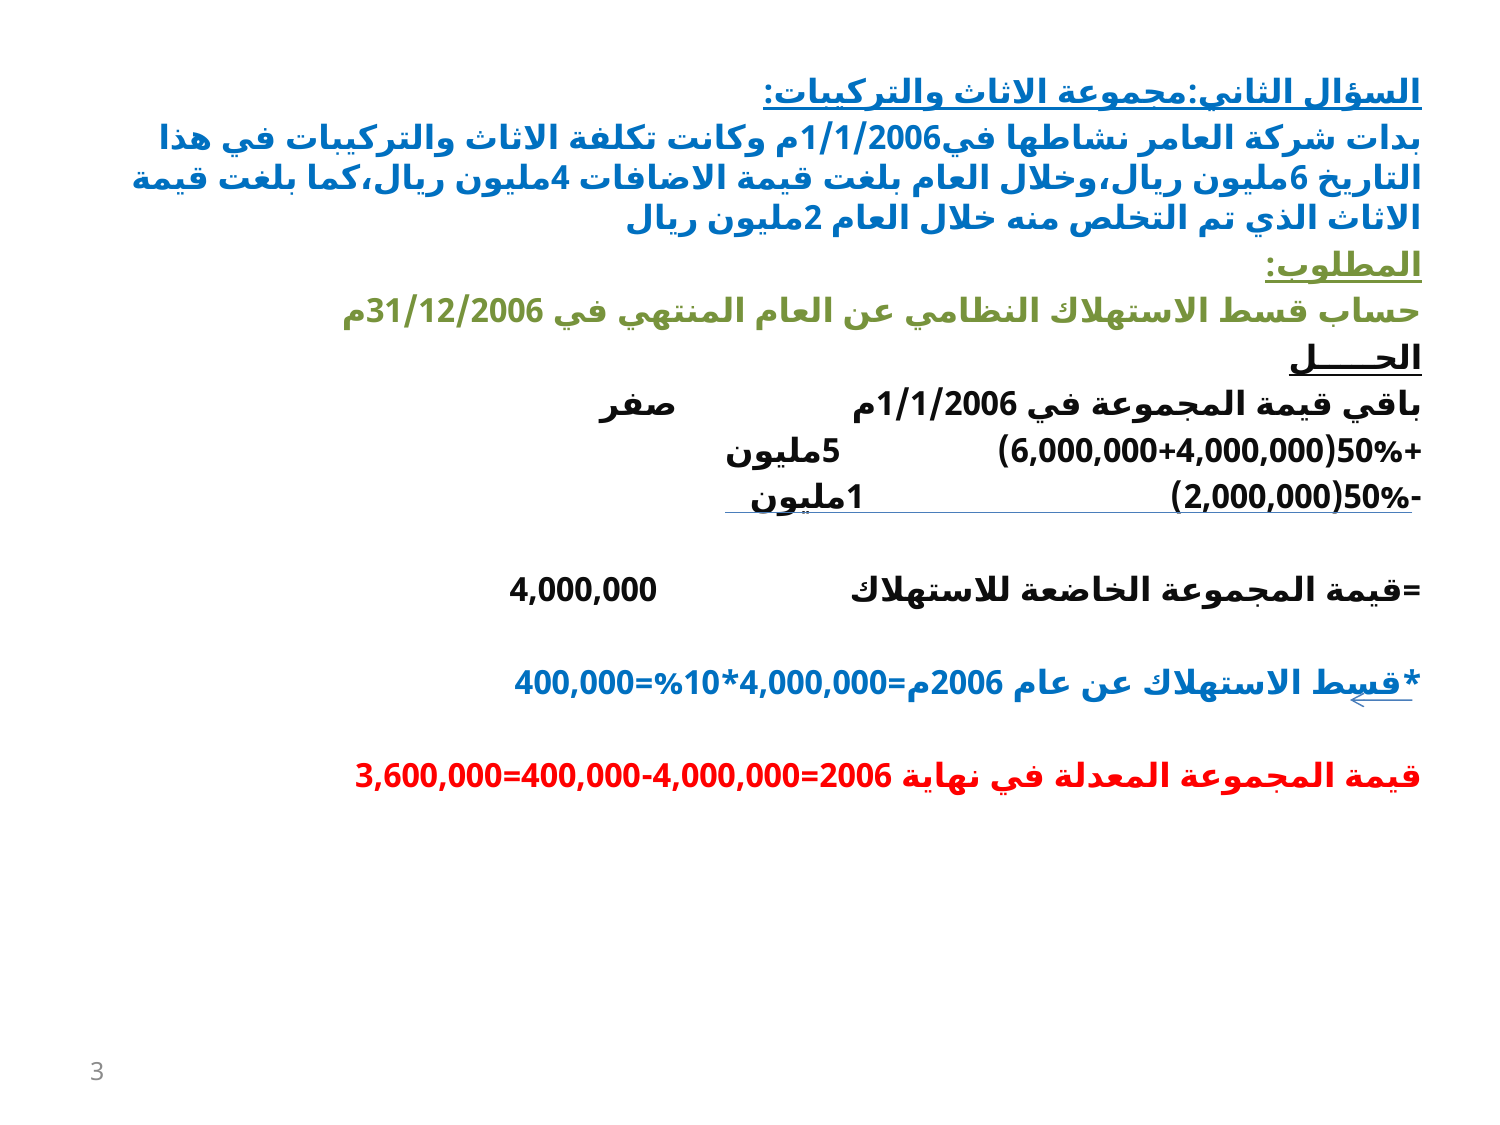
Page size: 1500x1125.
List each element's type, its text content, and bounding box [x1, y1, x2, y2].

subtitle السؤال الثاني:مجموعة الاثاث والتركيبات: بدات شركة العامر نشاطها في1/1/2006م وكانت تكلفة الاثاث والتركيبات في هذا التاريخ 6مليون ريال،وخلال العام بلغت قيمة الاضافات 4مليون ريال،كما بلغت قيمة الاثاث الذي تم التخلص منه خلال العام 2مليون ريال المطلوب: حساب قسط الاستهلاك النظامي عن العام المنتهي في 31/12/2006م الحـــــل باقي قيمة المجموعة في 1/1/2006م صفر +50%(6,000,000+4,000,000) 5مليون -50%(2,000,000) 1مليون =قيمة المجموعة الخاضعة للاستهلاك 4,000,000 *قسط الاستهلاك عن عام 2006م=4,000,000*10%=400,000 قيمة المجموعة المعدلة في نهاية 2006=4,000,000-400,000=3,600,000 [62, 62, 1438, 1063]
slide_number 3 [75, 1042, 425, 1103]
